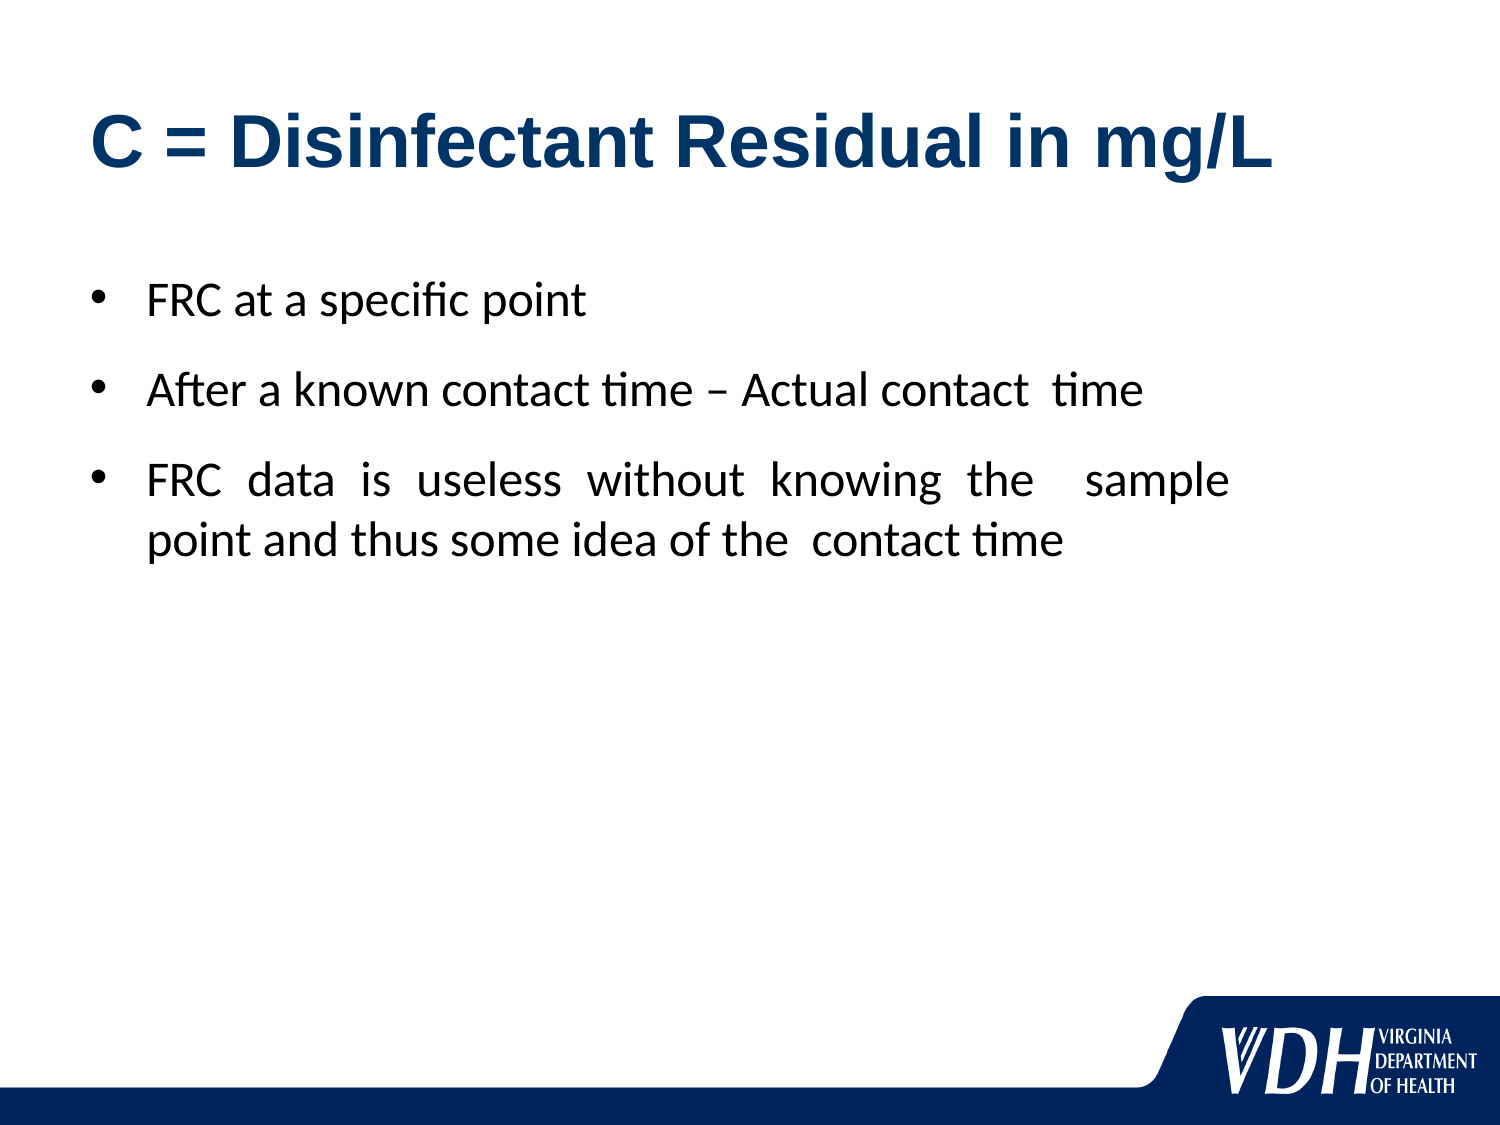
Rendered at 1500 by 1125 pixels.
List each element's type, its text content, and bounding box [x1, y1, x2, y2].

title C = Disinfectant Residual in mg/L [87, 41, 1338, 232]
text_box FRC at a specific point After a known contact time – Actual contact time FRC data is useless without knowing the sample point and thus some idea of the contact time [87, 263, 1339, 567]
picture [0, 0, 1500, 1125]
